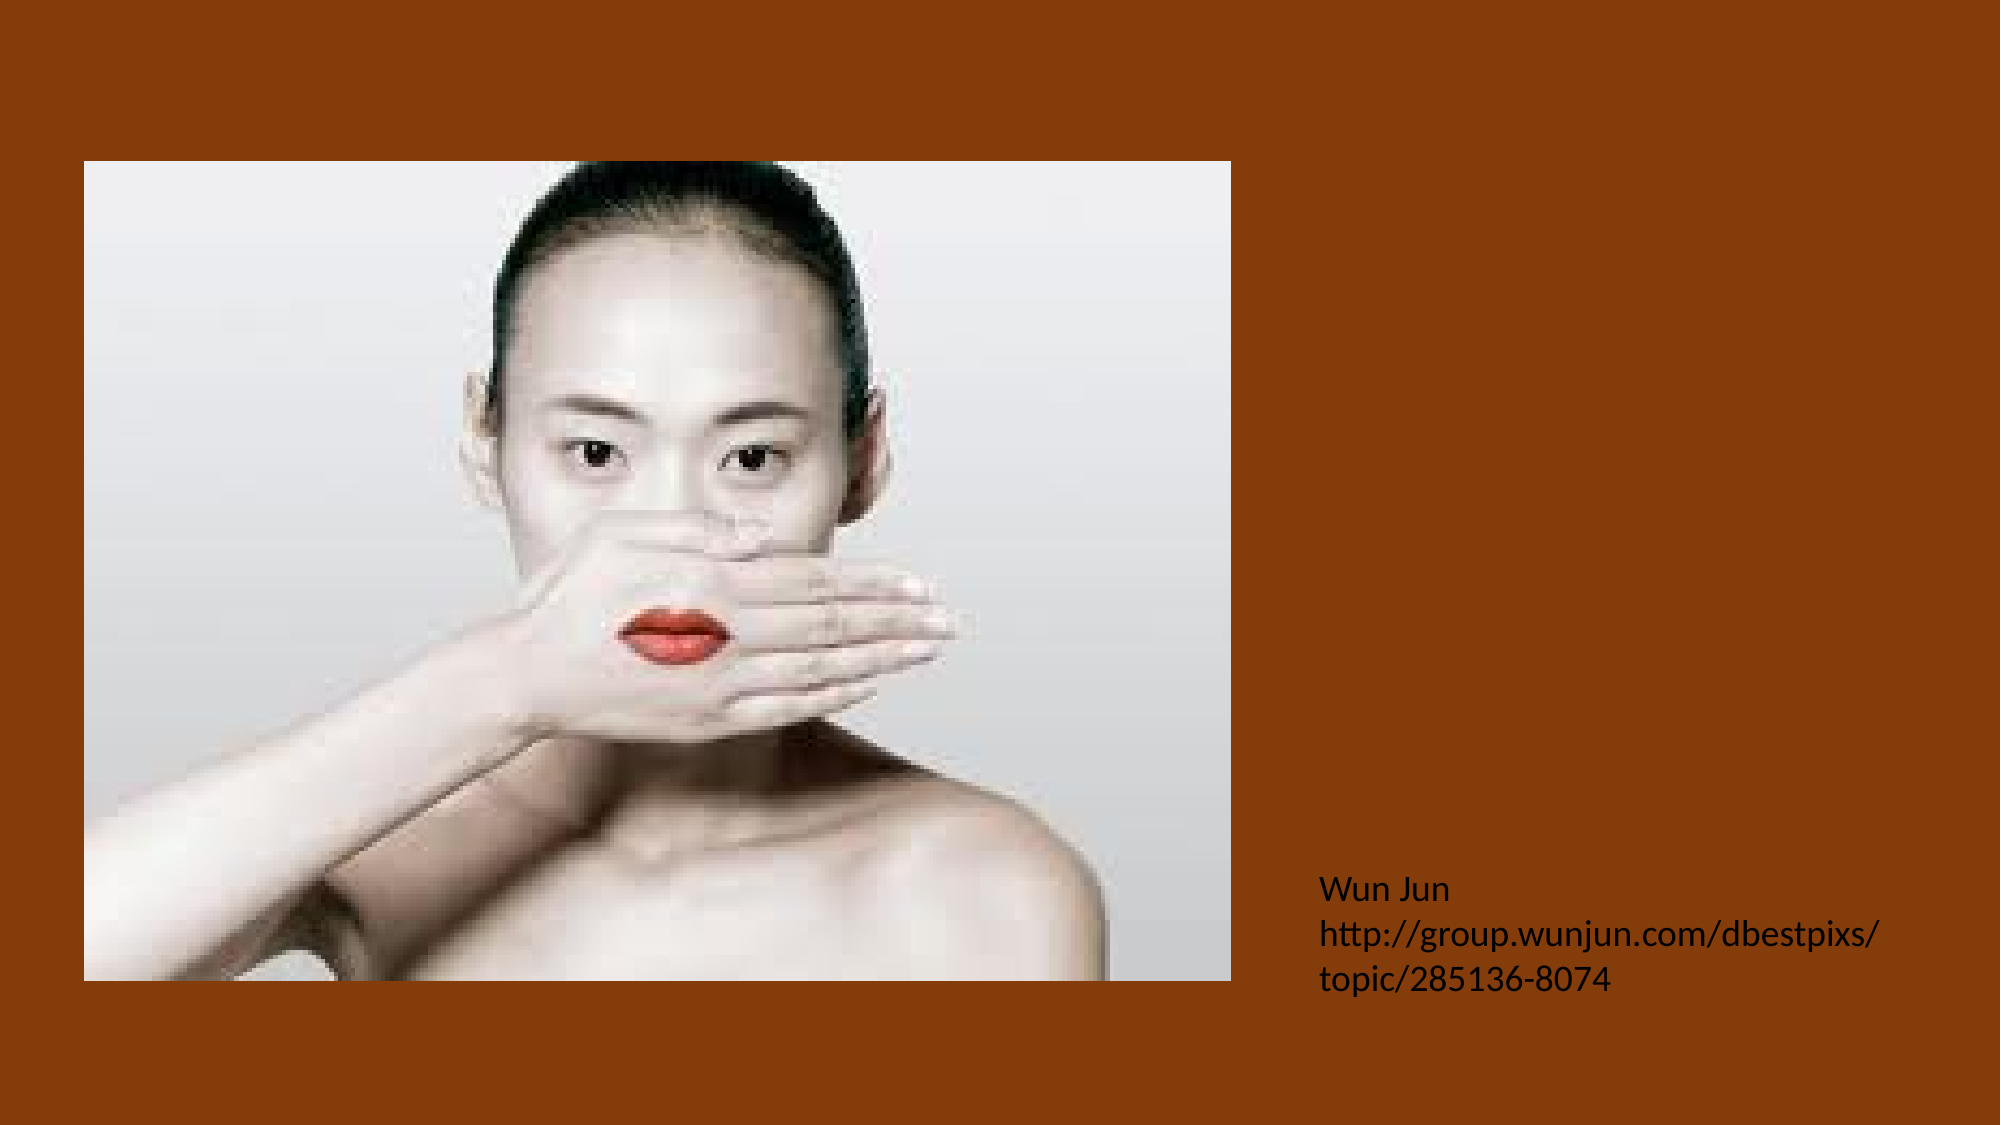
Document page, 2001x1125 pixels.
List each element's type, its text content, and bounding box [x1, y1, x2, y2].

text_box Wun Jun http://group.wunjun.com/dbestpixs/topic/285136-8074 [1304, 856, 1967, 1007]
picture [84, 161, 1231, 981]
